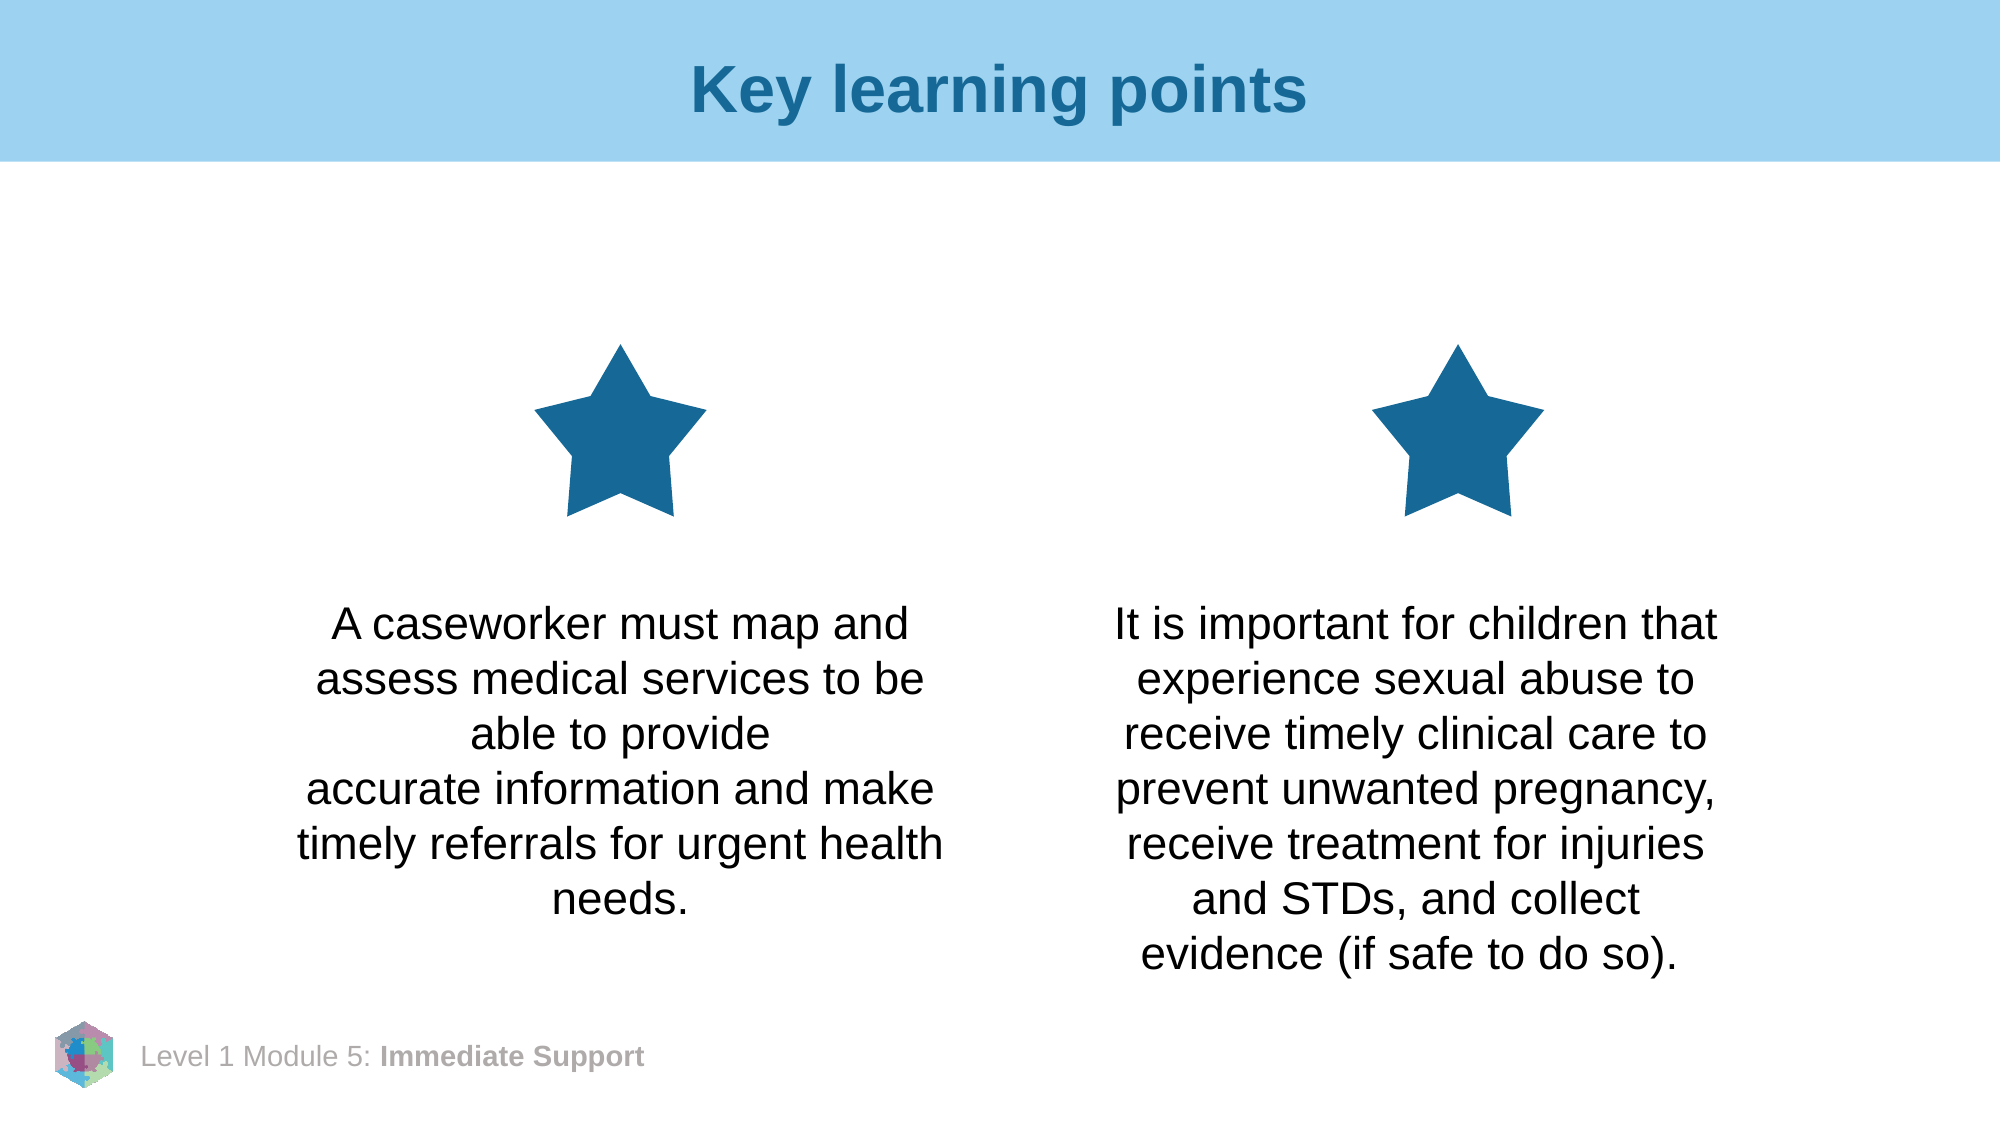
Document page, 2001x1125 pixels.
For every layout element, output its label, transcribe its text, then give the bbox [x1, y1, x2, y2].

text_box It is important for children that experience sexual abuse to receive timely clinical care to prevent unwanted pregnancy, receive treatment for injuries and STDs, and collect evidence (if safe to do so). [1086, 586, 1746, 986]
text_box [532, 342, 709, 519]
text_box A caseworker must map and assess medical services to be able to provide accurate information and make timely referrals for urgent health needs. [250, 586, 991, 931]
title Key learning points [137, 19, 1863, 163]
picture [55, 1021, 113, 1088]
text_box [1370, 342, 1547, 519]
